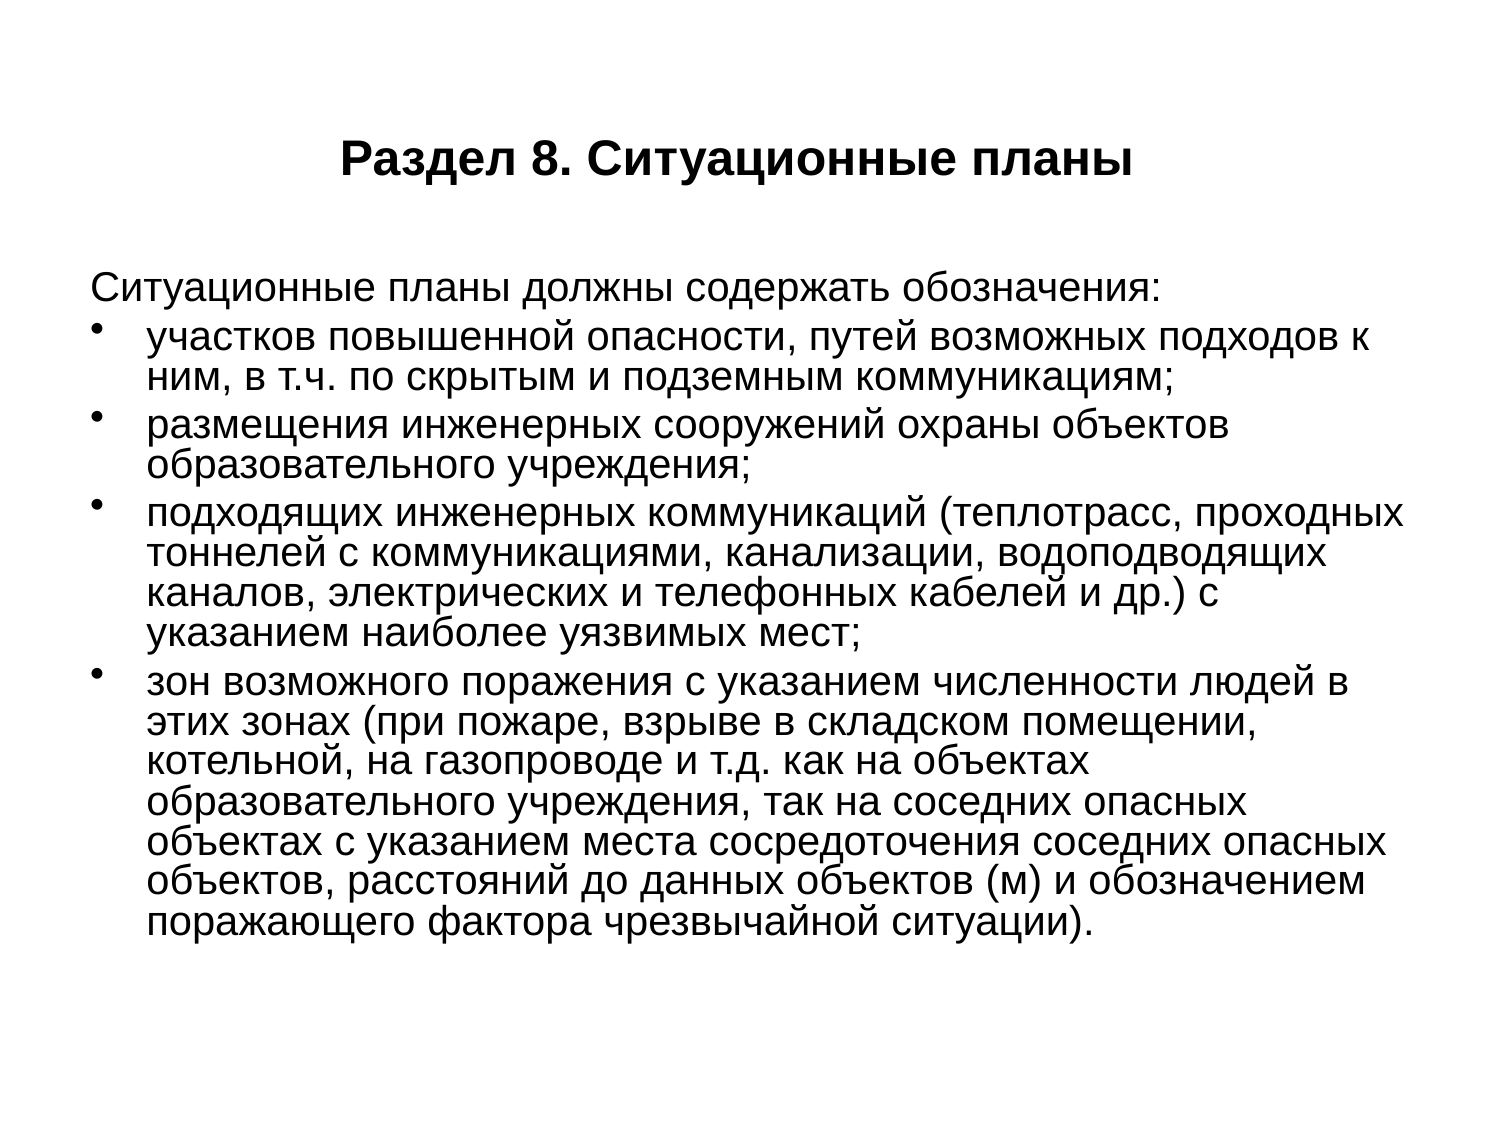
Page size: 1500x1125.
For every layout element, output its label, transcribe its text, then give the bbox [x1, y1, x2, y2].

title Раздел 8. Ситуационные планы [74, 44, 1426, 233]
list Ситуационные планы должны содержать обозначения: участков повышенной опасности, путей возможных подходов к ним, в т.ч. по скрытым и подземным коммуникациям; размещения инженерных сооружений охраны объектов образовательного учреждения; подходящих инженерных коммуникаций (теплотрасс, проходных тоннелей с коммуникациями, канализации, водоподводящих каналов, электрических и телефонных кабелей и др.) с указанием наиболее уязвимых мест; зон возможного поражения с указанием численности людей в этих зонах (при пожаре, взрыве в складском помещении, котельной, на газопроводе и т.д. как на объектах образовательного учреждения, так на соседних опасных объектах с указанием места сосредоточения соседних опасных объектов, расстояний до данных объектов (м) и обозначением поражающего фактора чрезвычайной ситуации). [74, 262, 1426, 1006]
